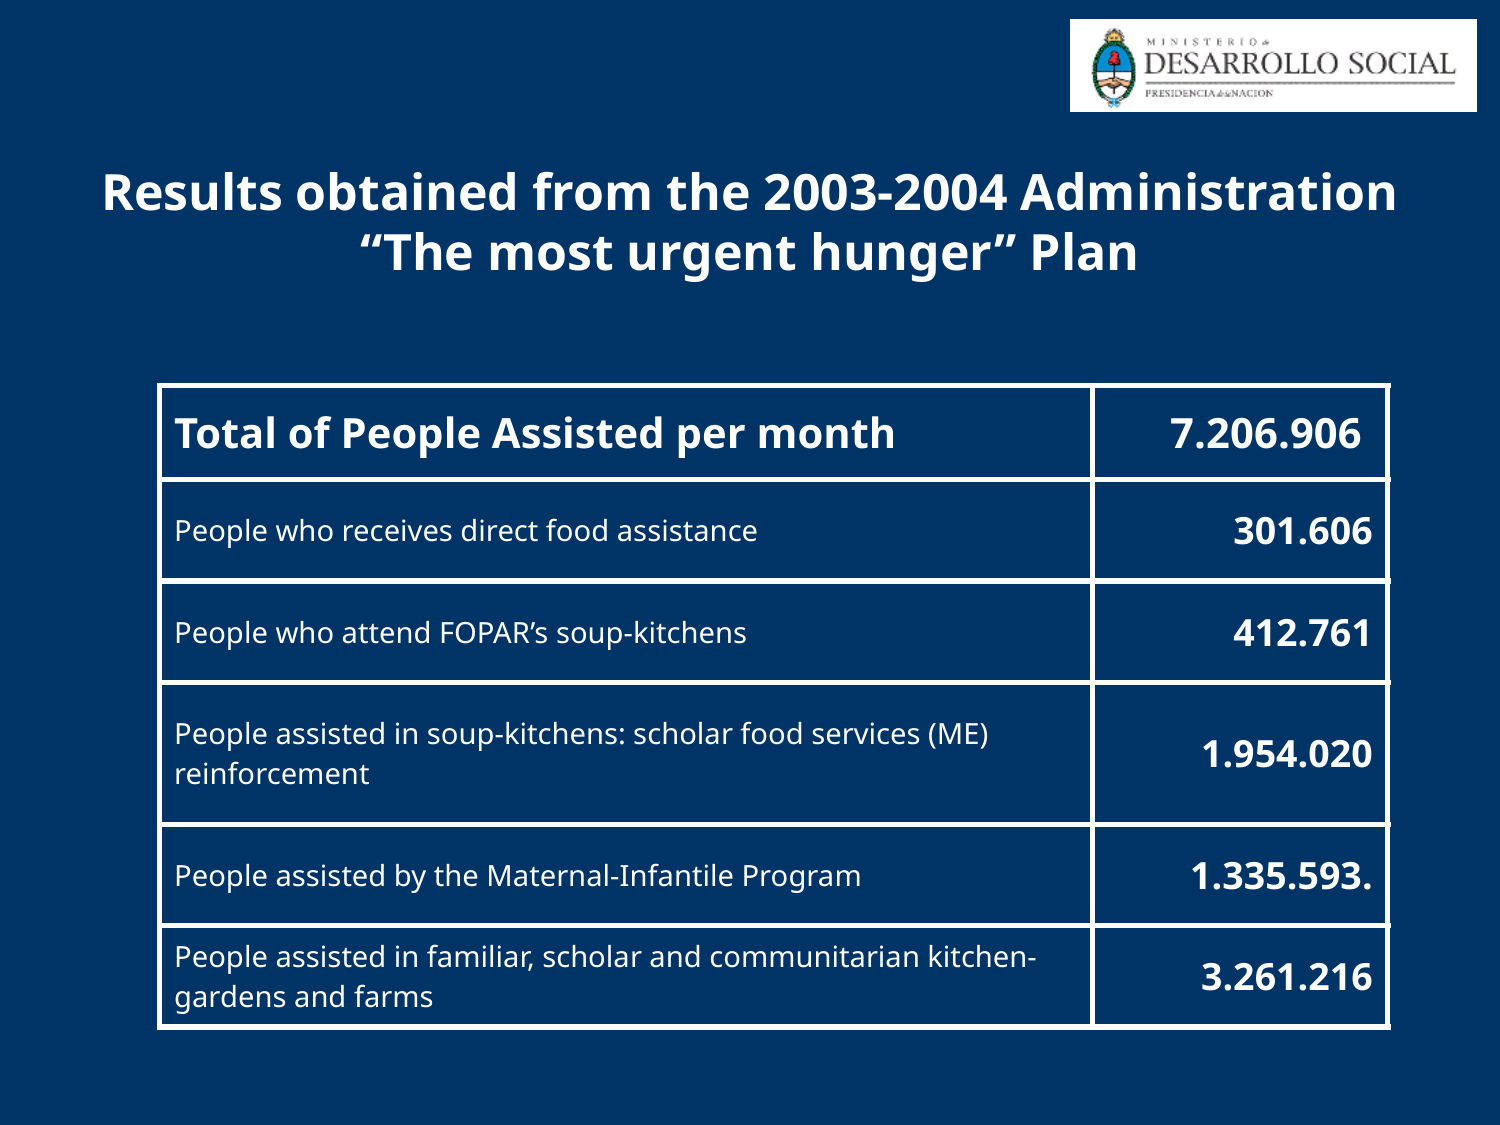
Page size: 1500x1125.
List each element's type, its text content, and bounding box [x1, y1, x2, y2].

picture [1068, 17, 1479, 114]
table_cell People assisted in soup-kitchens: scholar food services (ME) reinforcement [162, 685, 1090, 822]
table_header 7.206.906 [1095, 388, 1385, 477]
table_cell 1.954.020 [1095, 685, 1385, 822]
table_cell People who receives direct food assistance [162, 482, 1090, 578]
table_cell People assisted in familiar, scholar and communitarian kitchen-gardens and farms [162, 928, 1090, 1024]
table_cell People assisted by the Maternal-Infantile Program [162, 827, 1090, 923]
table_cell 412.761 [1095, 584, 1385, 680]
table_cell 301.606 [1095, 482, 1385, 578]
table_cell 1.335.593. [1095, 827, 1385, 923]
title Results obtained from the 2003-2004 Administration “The most urgent hunger” Plan [80, 101, 1420, 341]
table_header Total of People Assisted per month [162, 388, 1090, 477]
table_cell People who attend FOPAR’s soup-kitchens [162, 584, 1090, 680]
table_cell 3.261.216 [1095, 928, 1385, 1024]
